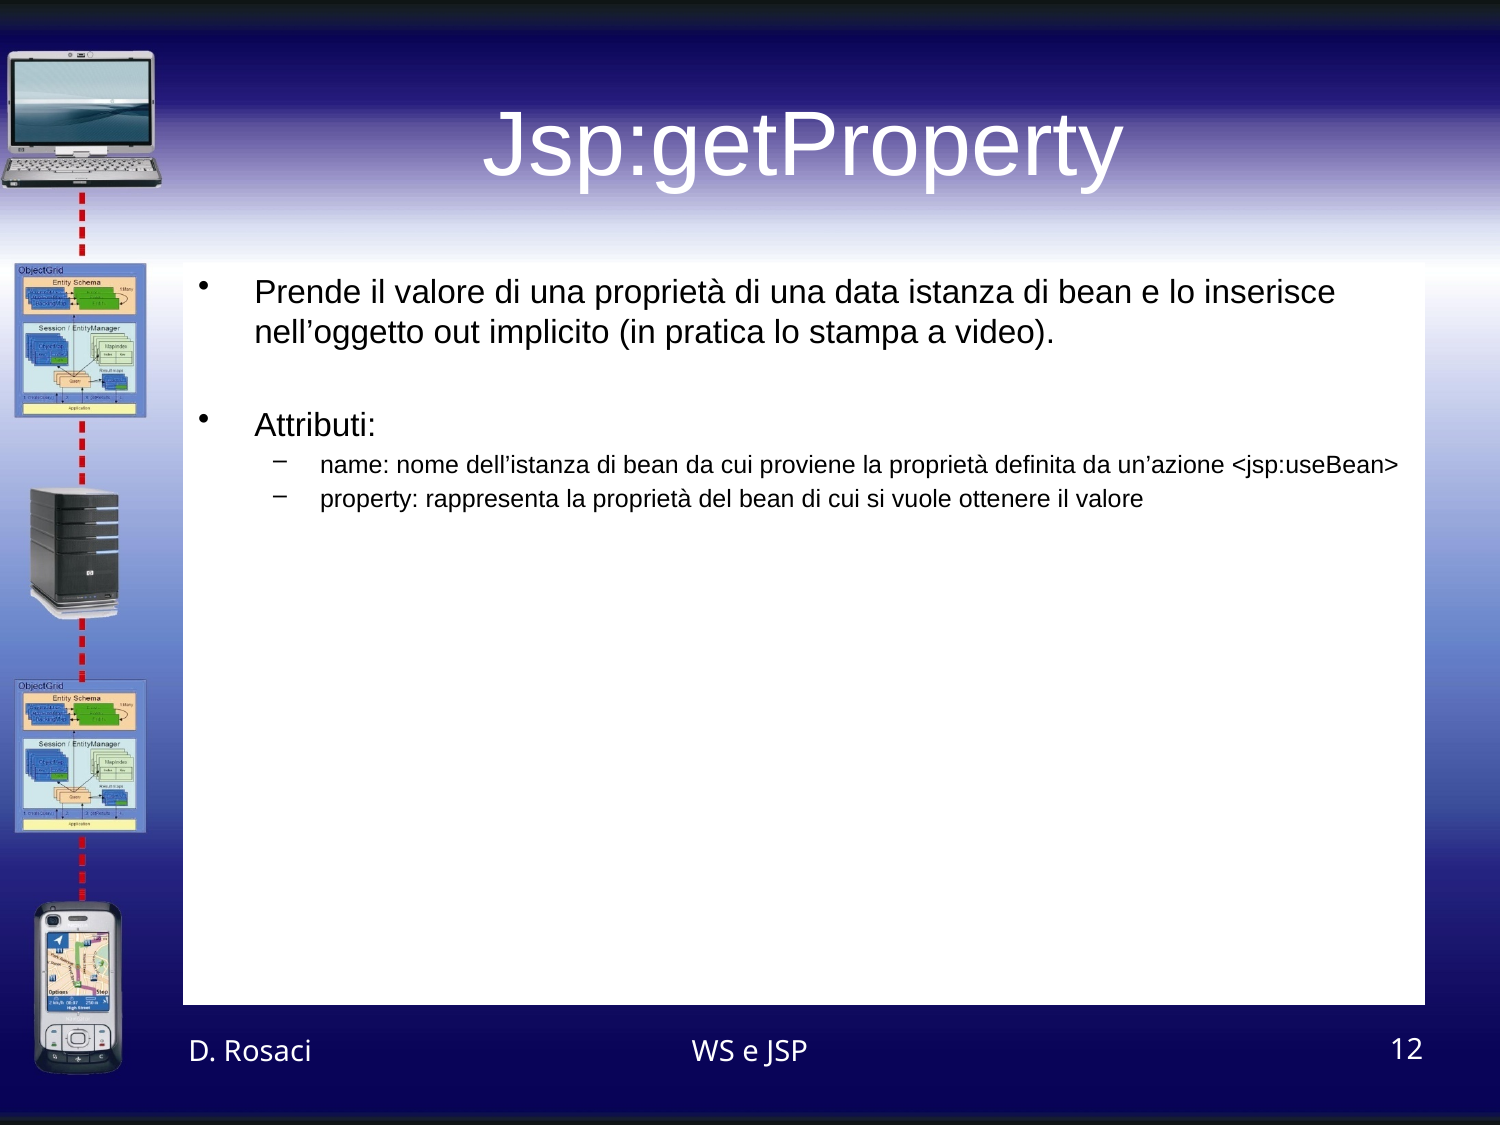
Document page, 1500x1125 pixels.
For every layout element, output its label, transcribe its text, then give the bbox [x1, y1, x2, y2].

picture [0, 0, 1500, 1125]
slide_number D. Rosaci [74, 1024, 426, 1103]
title Jsp:getProperty [182, 44, 1426, 233]
footer WS e JSP [512, 1024, 988, 1103]
list Prende il valore di una proprietà di una data istanza di bean e lo inserisce nell’oggetto out implicito (in pratica lo stampa a video). Attributi: name: nome dell’istanza di bean da cui proviene la proprietà definita da un’azione <jsp:useBean> property: rappresenta la proprietà del bean di cui si vuole ottenere il valore [182, 262, 1426, 1006]
